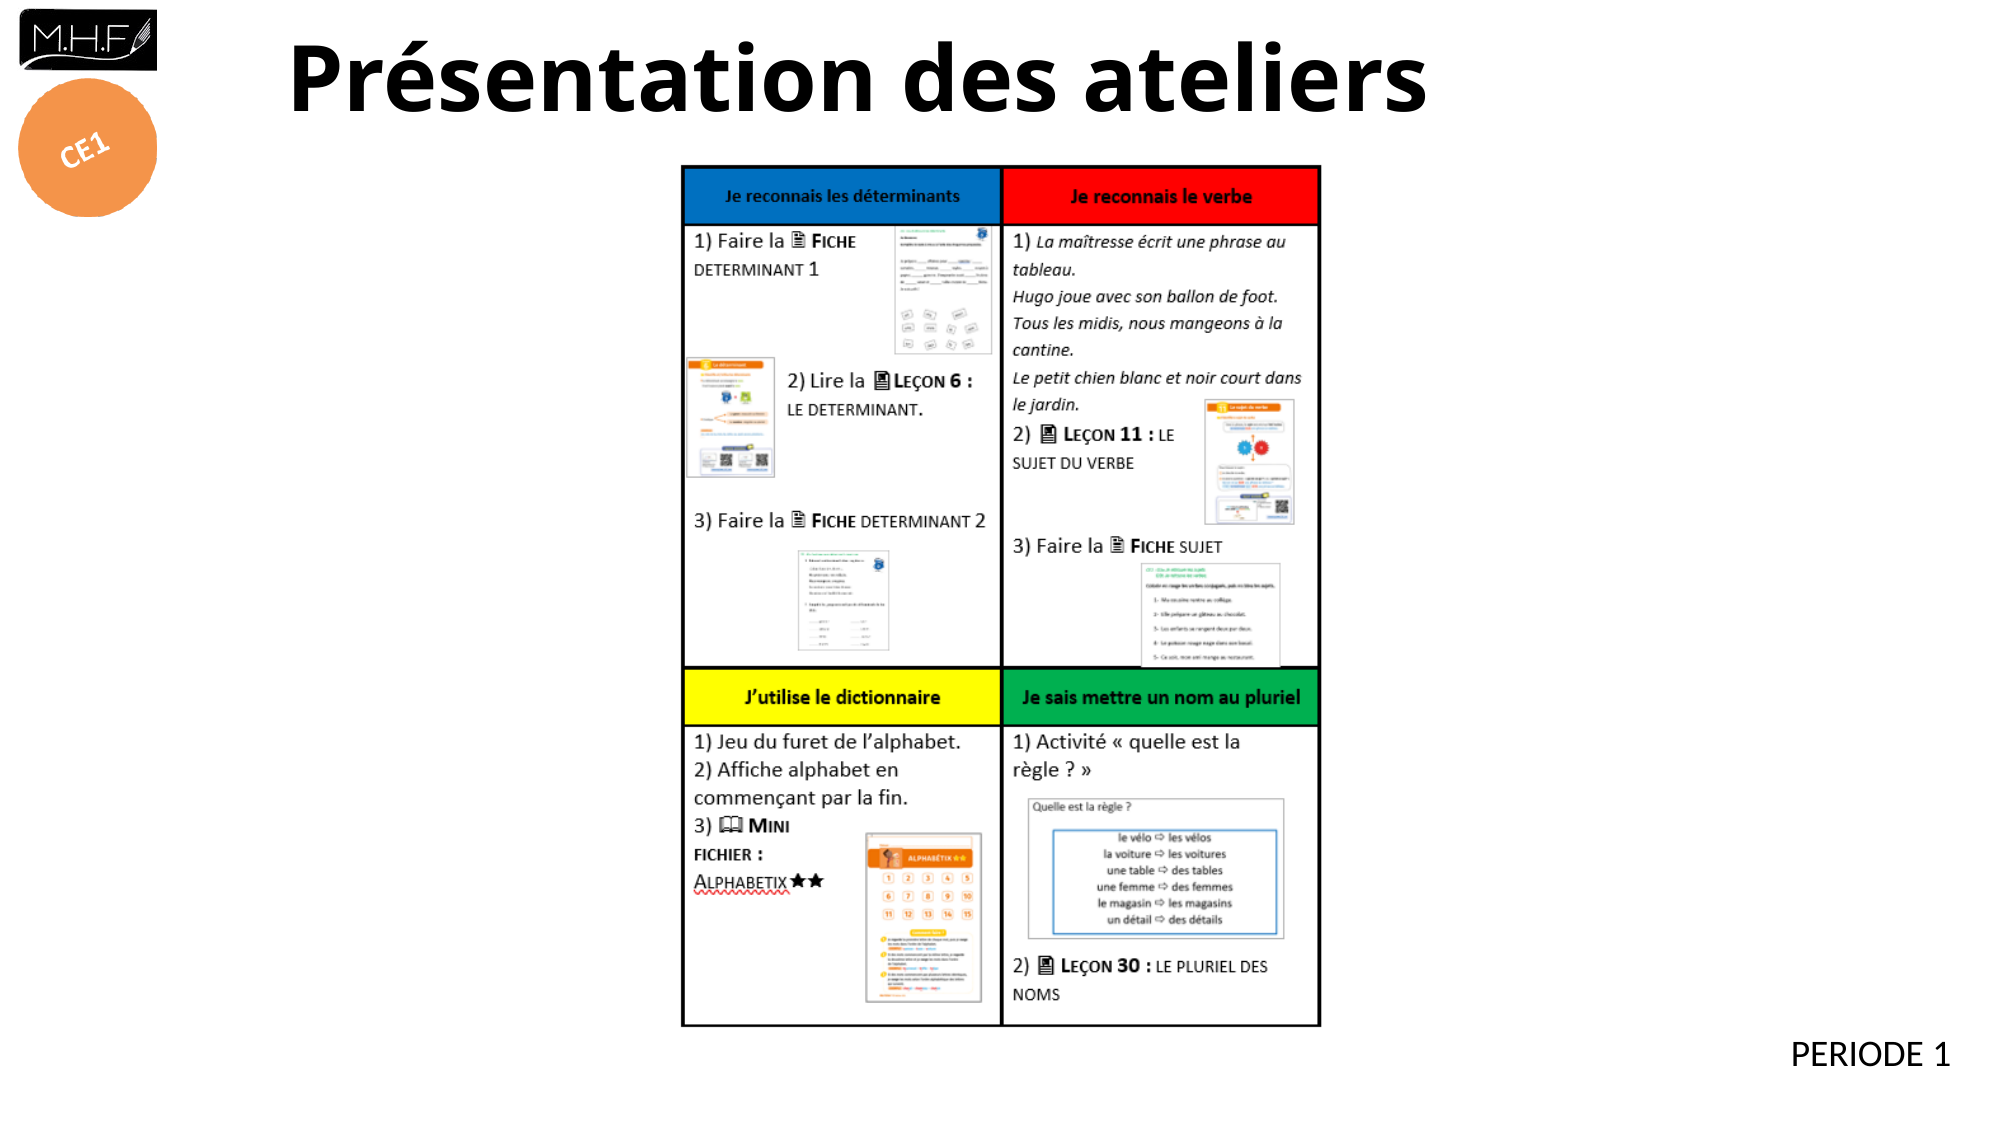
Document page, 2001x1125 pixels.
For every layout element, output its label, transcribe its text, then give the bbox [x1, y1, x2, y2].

picture [671, 155, 1329, 1036]
picture [16, 7, 157, 74]
text_box PERIODE 1 [1362, 1021, 1967, 1082]
title Présentation des ateliers [271, 7, 1818, 156]
picture [18, 78, 157, 218]
